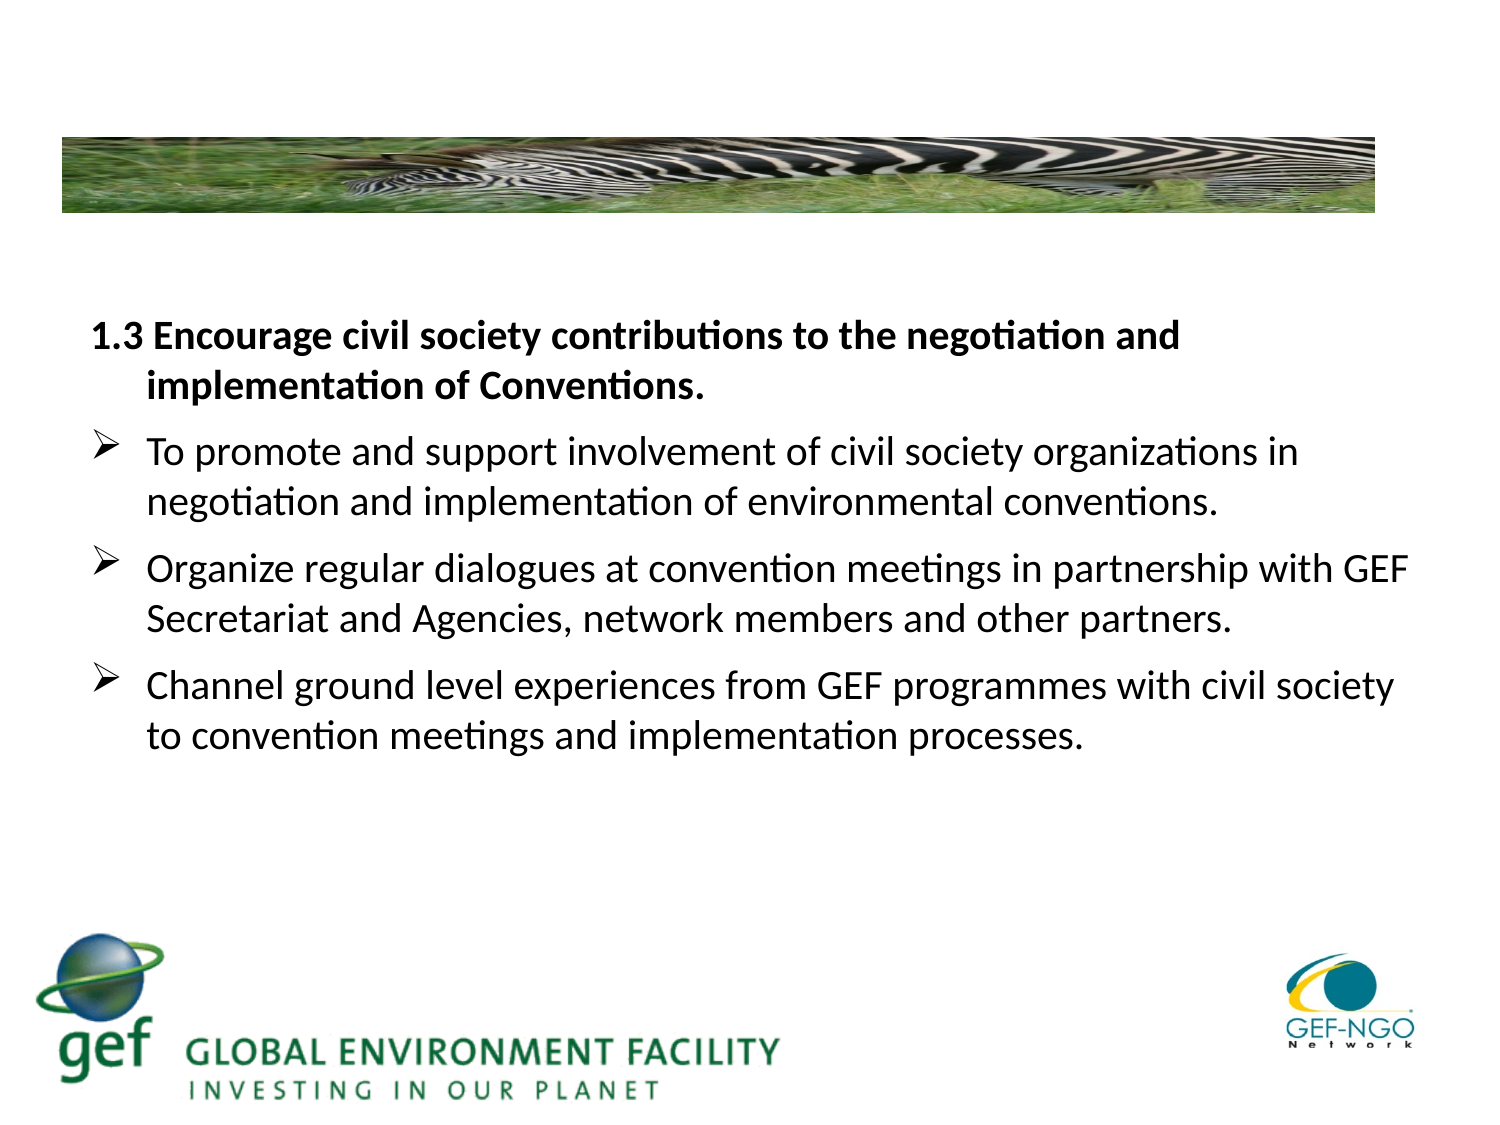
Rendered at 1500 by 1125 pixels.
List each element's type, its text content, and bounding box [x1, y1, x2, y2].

picture [1274, 938, 1426, 1063]
picture [62, 137, 1376, 213]
picture [25, 916, 798, 1113]
list 1.3 Encourage civil society contributions to the negotiation and implementation of Conventions. To promote and support involvement of civil society organizations in negotiation and implementation of environmental conventions. Organize regular dialogues at convention meetings in partnership with GEF Secretariat and Agencies, network members and other partners. Channel ground level experiences from GEF programmes with civil society to convention meetings and implementation processes. [75, 299, 1425, 1043]
